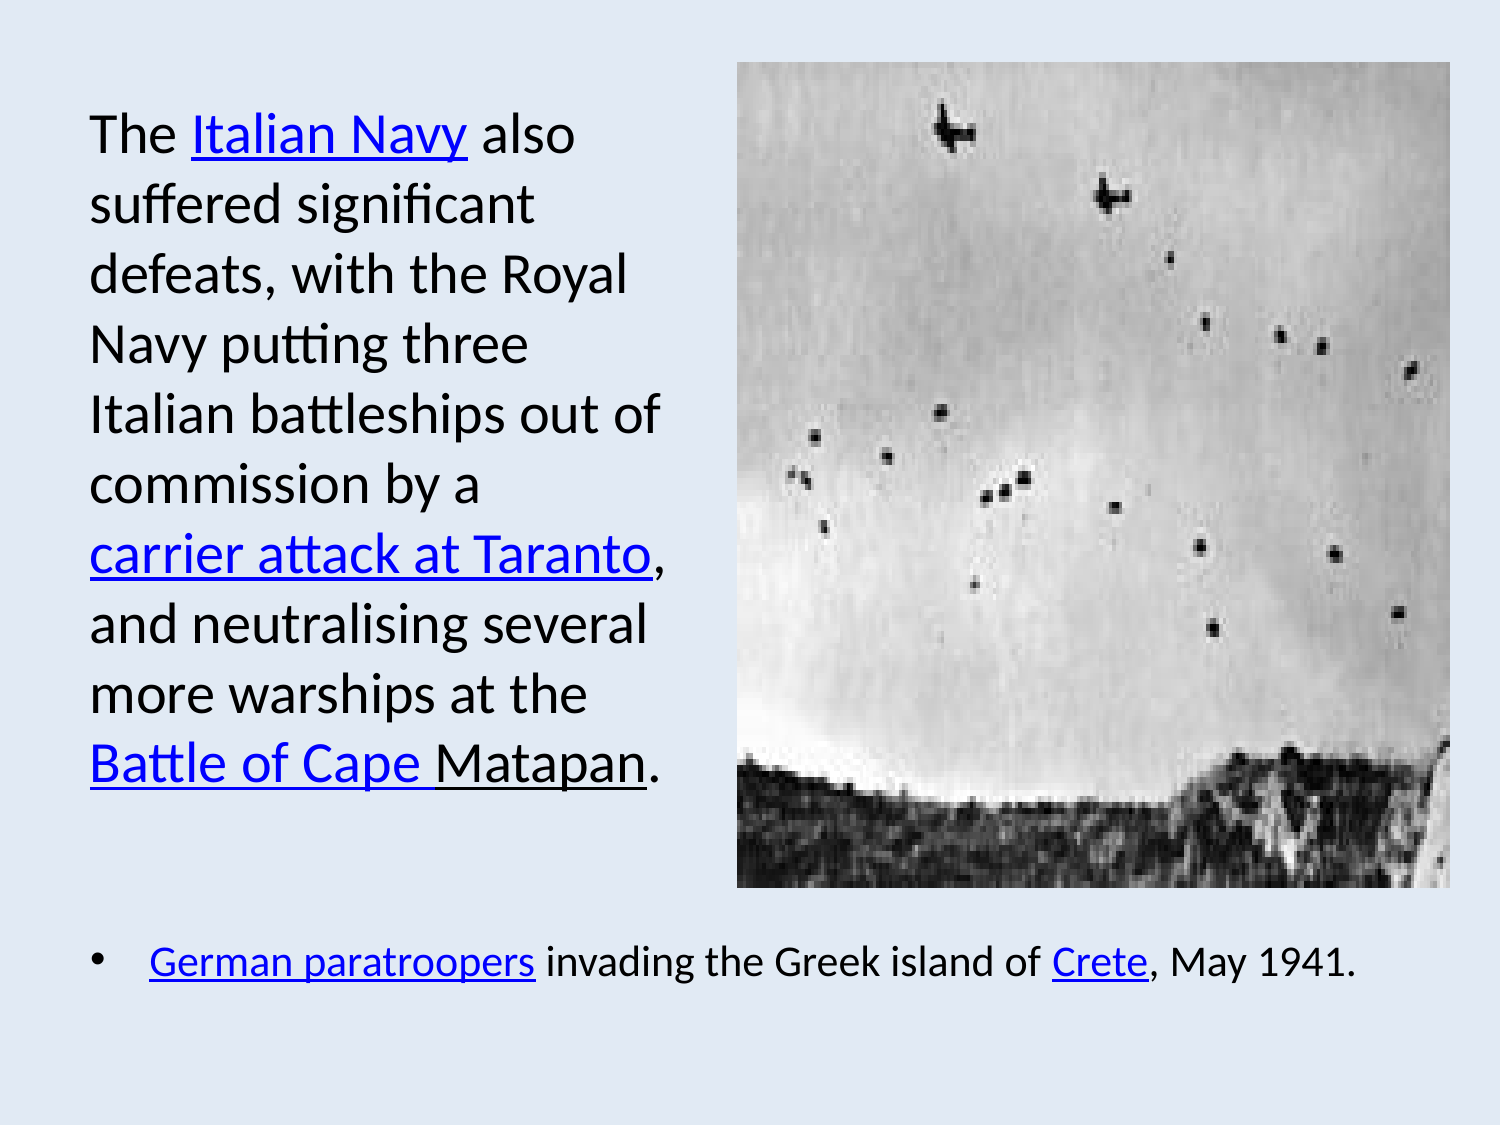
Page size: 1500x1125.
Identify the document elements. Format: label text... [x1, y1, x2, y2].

list German paratroopers invading the Greek island of Crete, May 1941. [75, 924, 1388, 1005]
picture [737, 62, 1451, 888]
text_box The Italian Navy also suffered significant defeats, with the Royal Navy putting three Italian battleships out of commission by a carrier attack at Taranto, and neutralising several more warships at the Battle of Cape Matapan. [75, 87, 700, 802]
